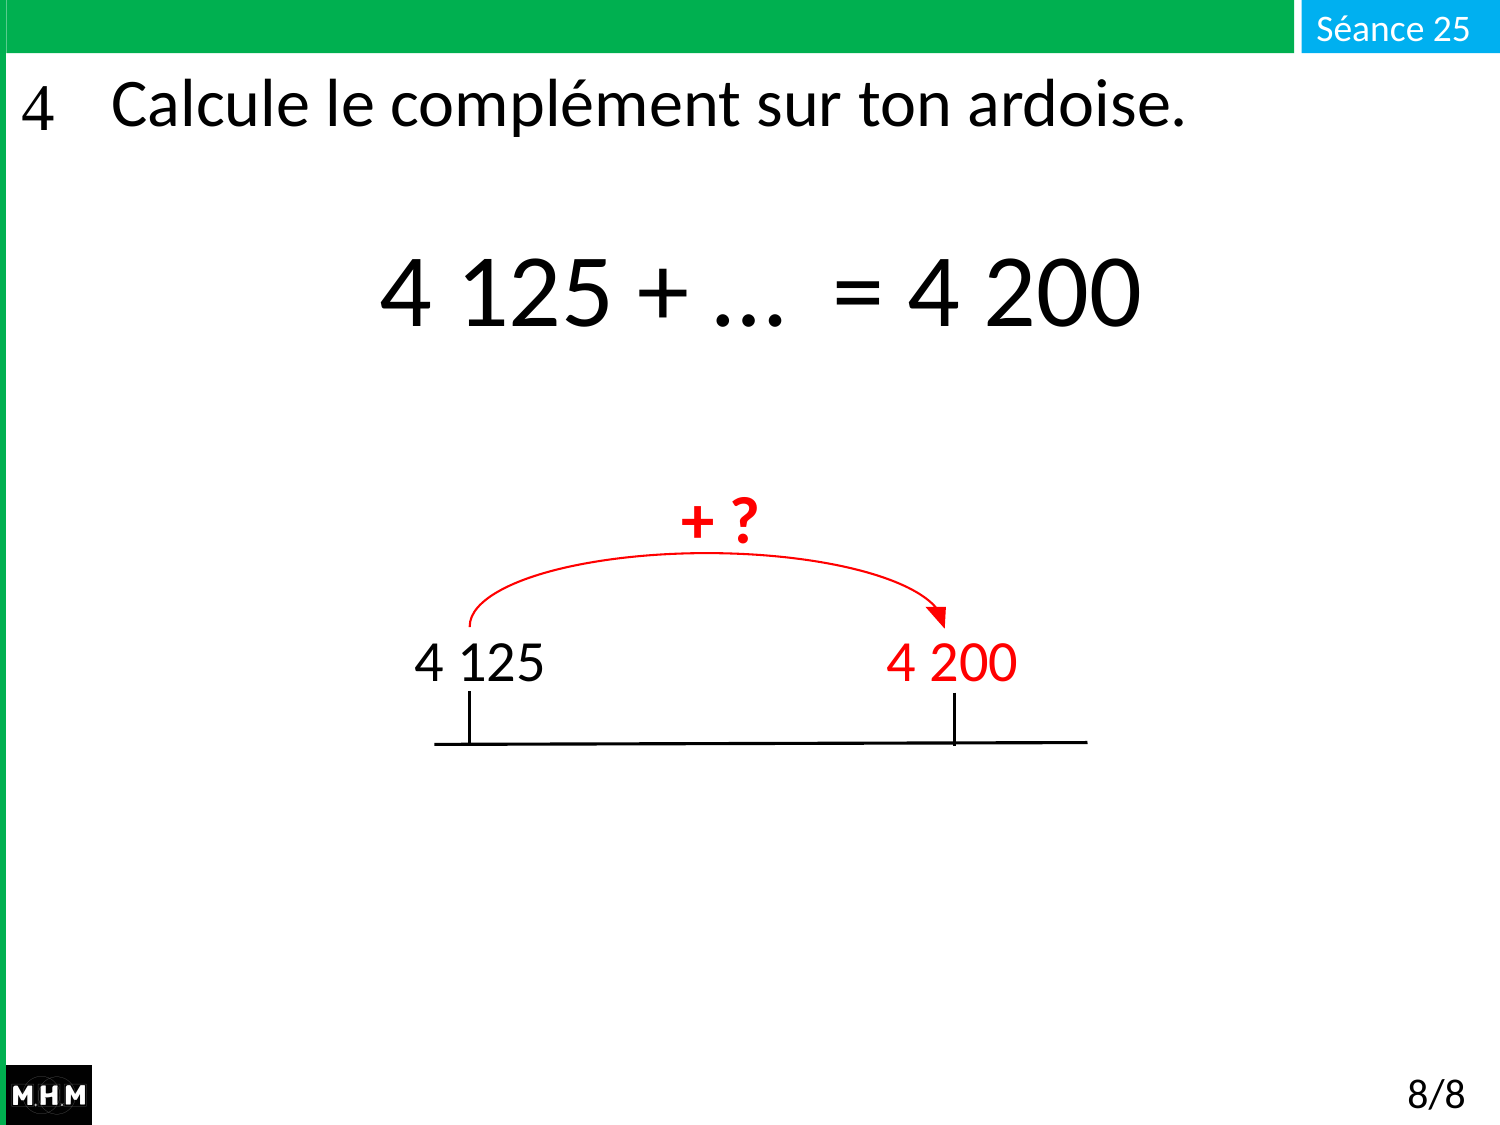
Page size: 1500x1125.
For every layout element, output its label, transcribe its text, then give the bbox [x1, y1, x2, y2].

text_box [400, 469, 1088, 746]
title Calcule le complément sur ton ardoise. [96, 60, 1391, 150]
text_box 4 125 + … = 4 200 [331, 215, 1191, 356]
picture [6, 1065, 92, 1125]
list 8/8 [1373, 1064, 1500, 1125]
